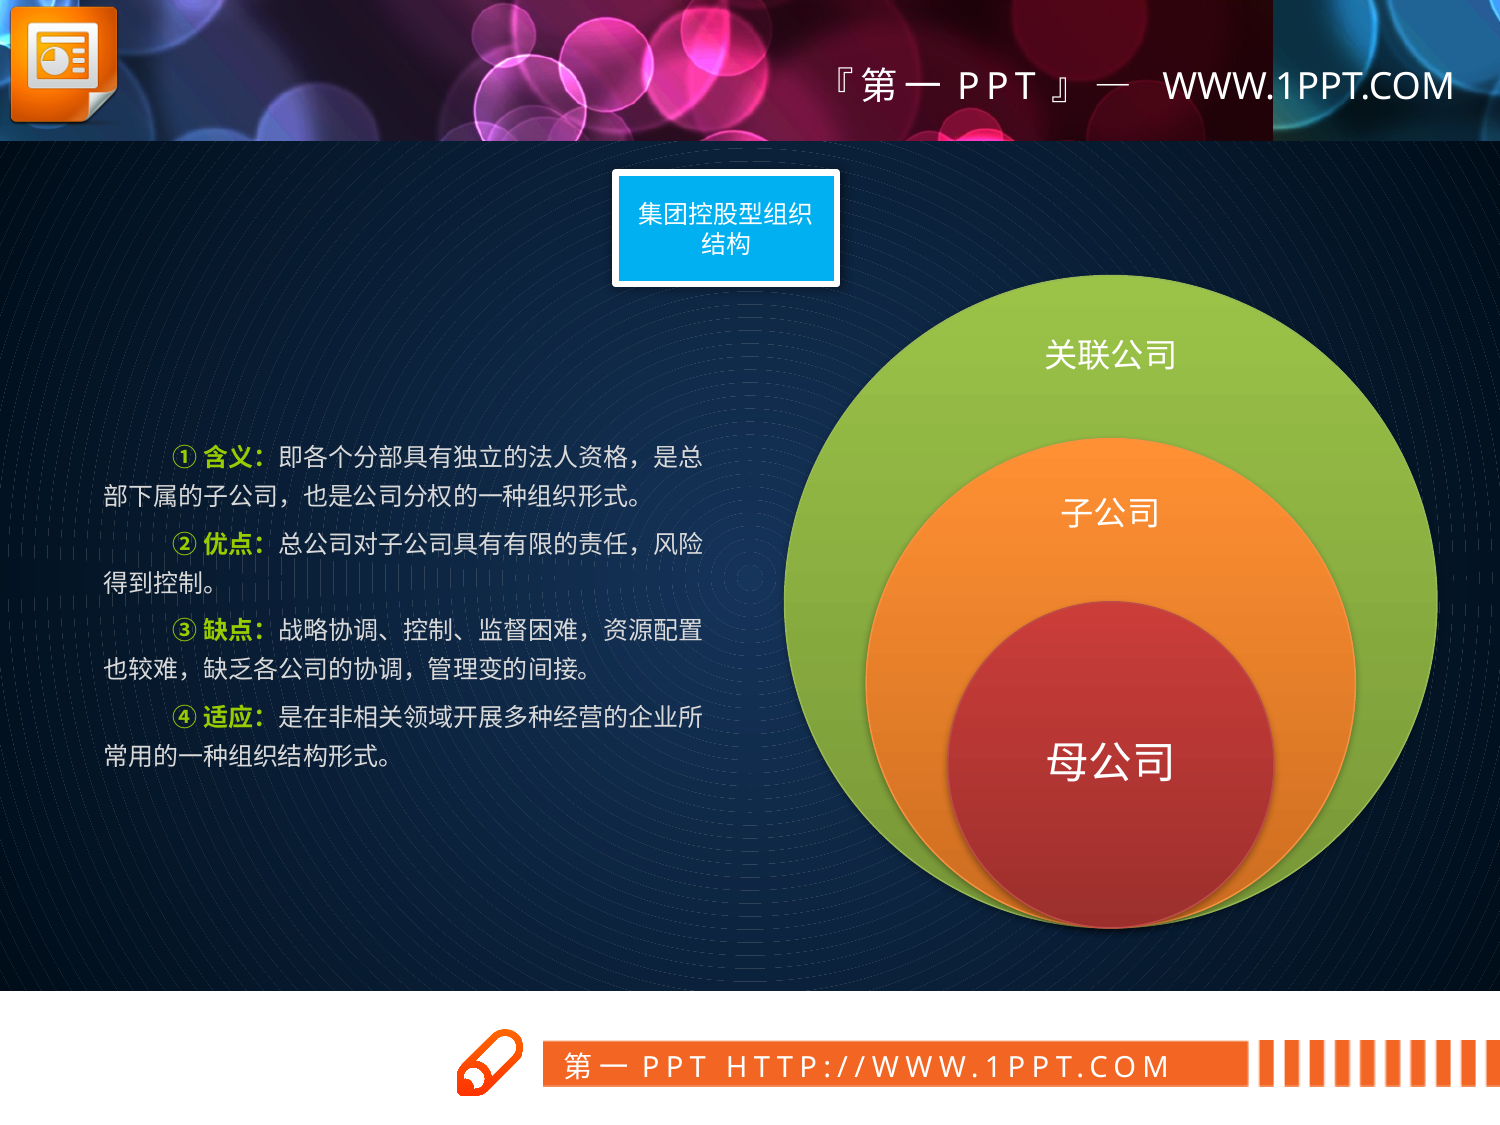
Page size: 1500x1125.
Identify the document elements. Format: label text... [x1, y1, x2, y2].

text_box 集团控股型组织结构 [612, 169, 840, 287]
picture [0, 0, 1500, 141]
picture [543, 1040, 1500, 1087]
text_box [737, 275, 1484, 929]
text_box ①含义：即各个分部具有独立的法人资格，是总部下属的子公司，也是公司分权的一种组织形式。 ②优点：总公司对子公司具有有限的责任，风险得到控制。 ③缺点：战略协调、控制、监督困难，资源配置也较难，缺乏各公司的协调，管理变的间接。 ④适应：是在非相关领域开展多种经营的企业所常用的一种组织结构形式。 [88, 425, 727, 778]
